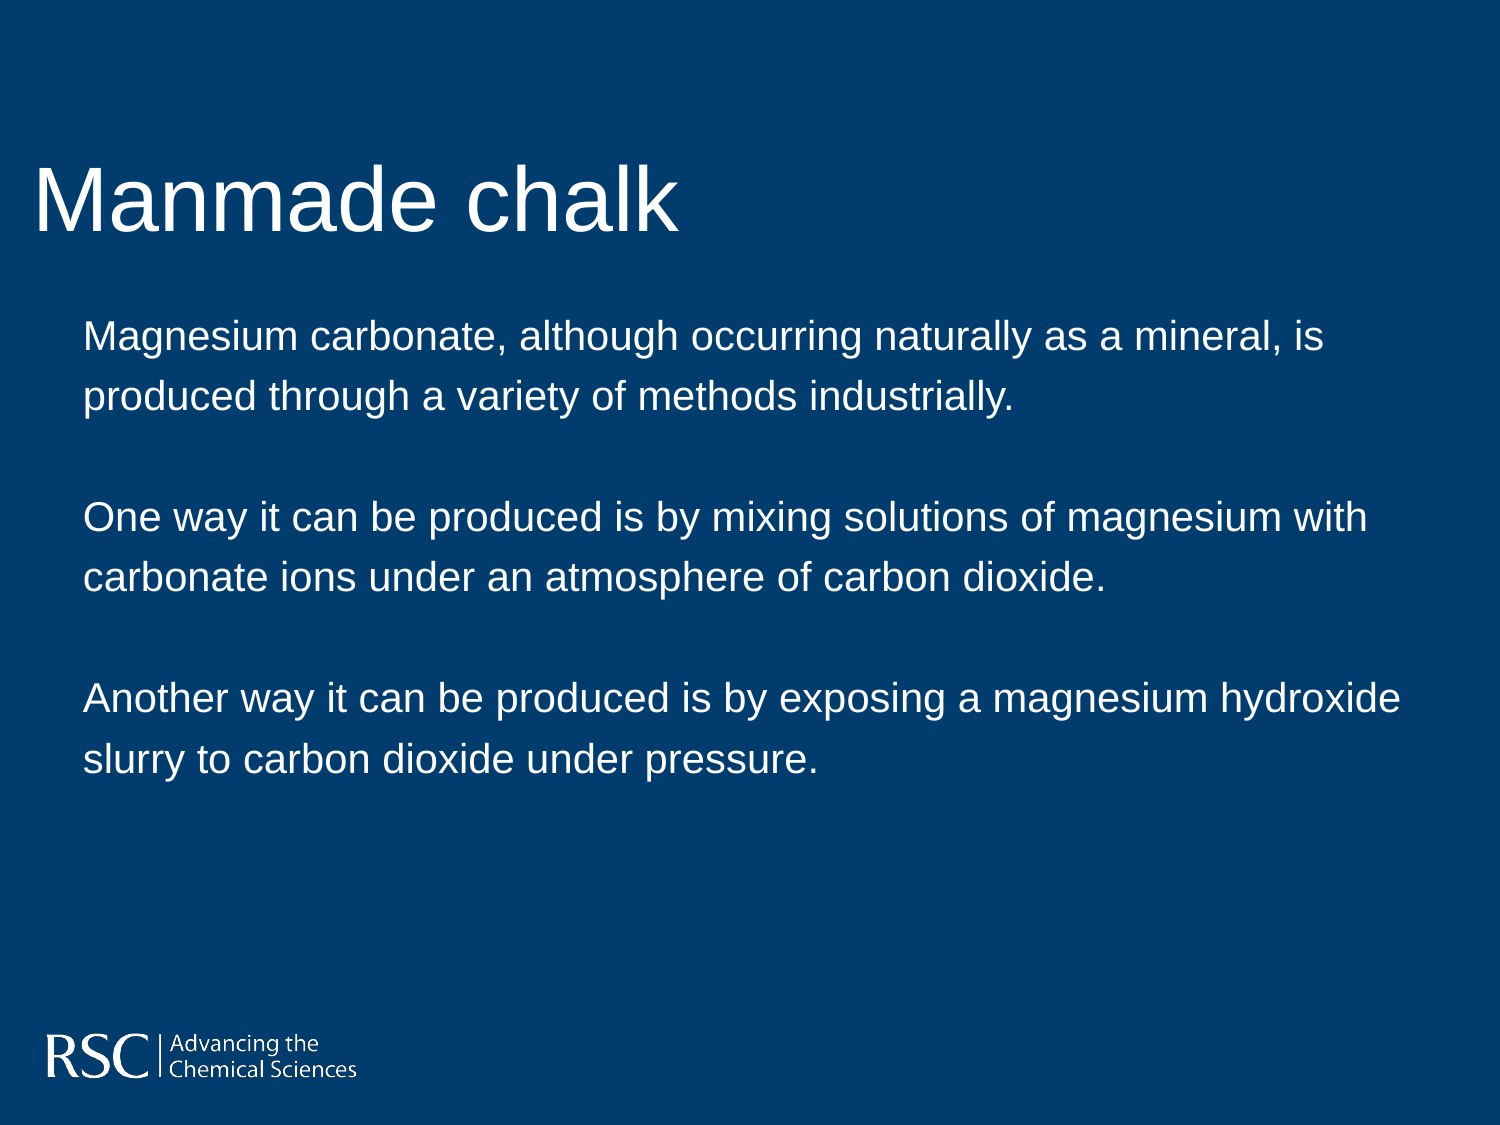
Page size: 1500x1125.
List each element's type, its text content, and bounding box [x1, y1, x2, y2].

text_box Manmade chalk [17, 153, 808, 257]
text_box Magnesium carbonate, although occurring naturally as a mineral, is produced through a variety of methods industrially. One way it can be produced is by mixing solutions of magnesium with carbonate ions under an atmosphere of carbon dioxide. Another way it can be produced is by exposing a magnesium hydroxide slurry to carbon dioxide under pressure. [67, 240, 1418, 1055]
picture [42, 1028, 362, 1082]
